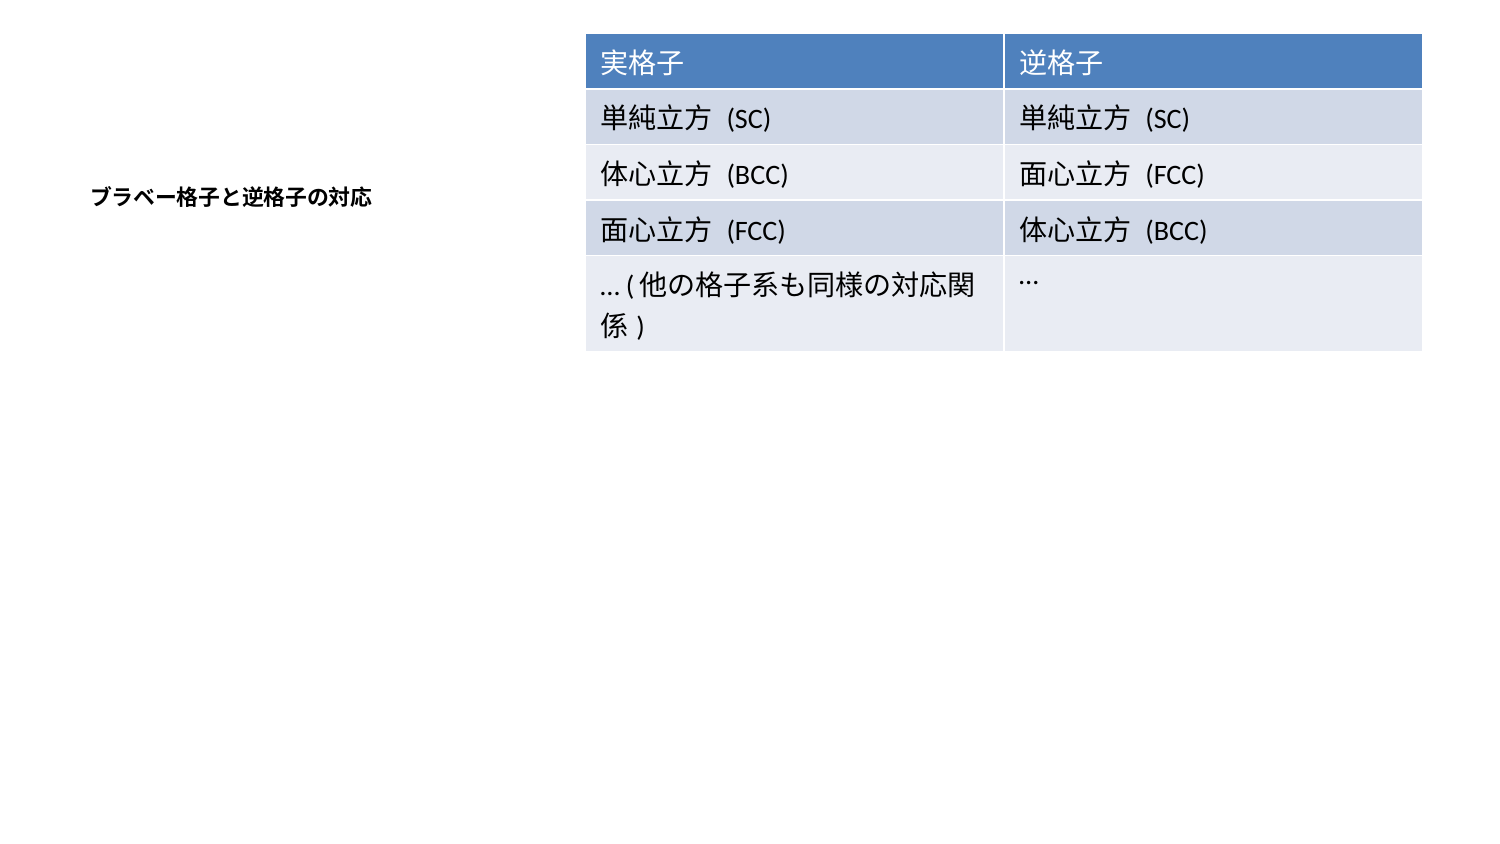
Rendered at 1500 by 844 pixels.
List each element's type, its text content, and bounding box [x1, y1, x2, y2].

table_cell … [1005, 256, 1422, 351]
table_cell 面心立方 (FCC) [586, 201, 1003, 255]
table_cell … (他の格子系も同様の対応関係) [586, 256, 1003, 351]
table_cell 体心立方 (BCC) [586, 145, 1003, 199]
table_header 逆格子 [1005, 34, 1422, 88]
table_cell 体心立方 (BCC) [1005, 201, 1422, 255]
table_cell 面心立方 (FCC) [1005, 145, 1422, 199]
table_cell 単純立方 (SC) [1005, 90, 1422, 144]
list ブラベー格子と逆格子の対応 [75, 176, 569, 754]
table_cell 単純立方 (SC) [586, 90, 1003, 144]
table_header 実格子 [586, 34, 1003, 88]
